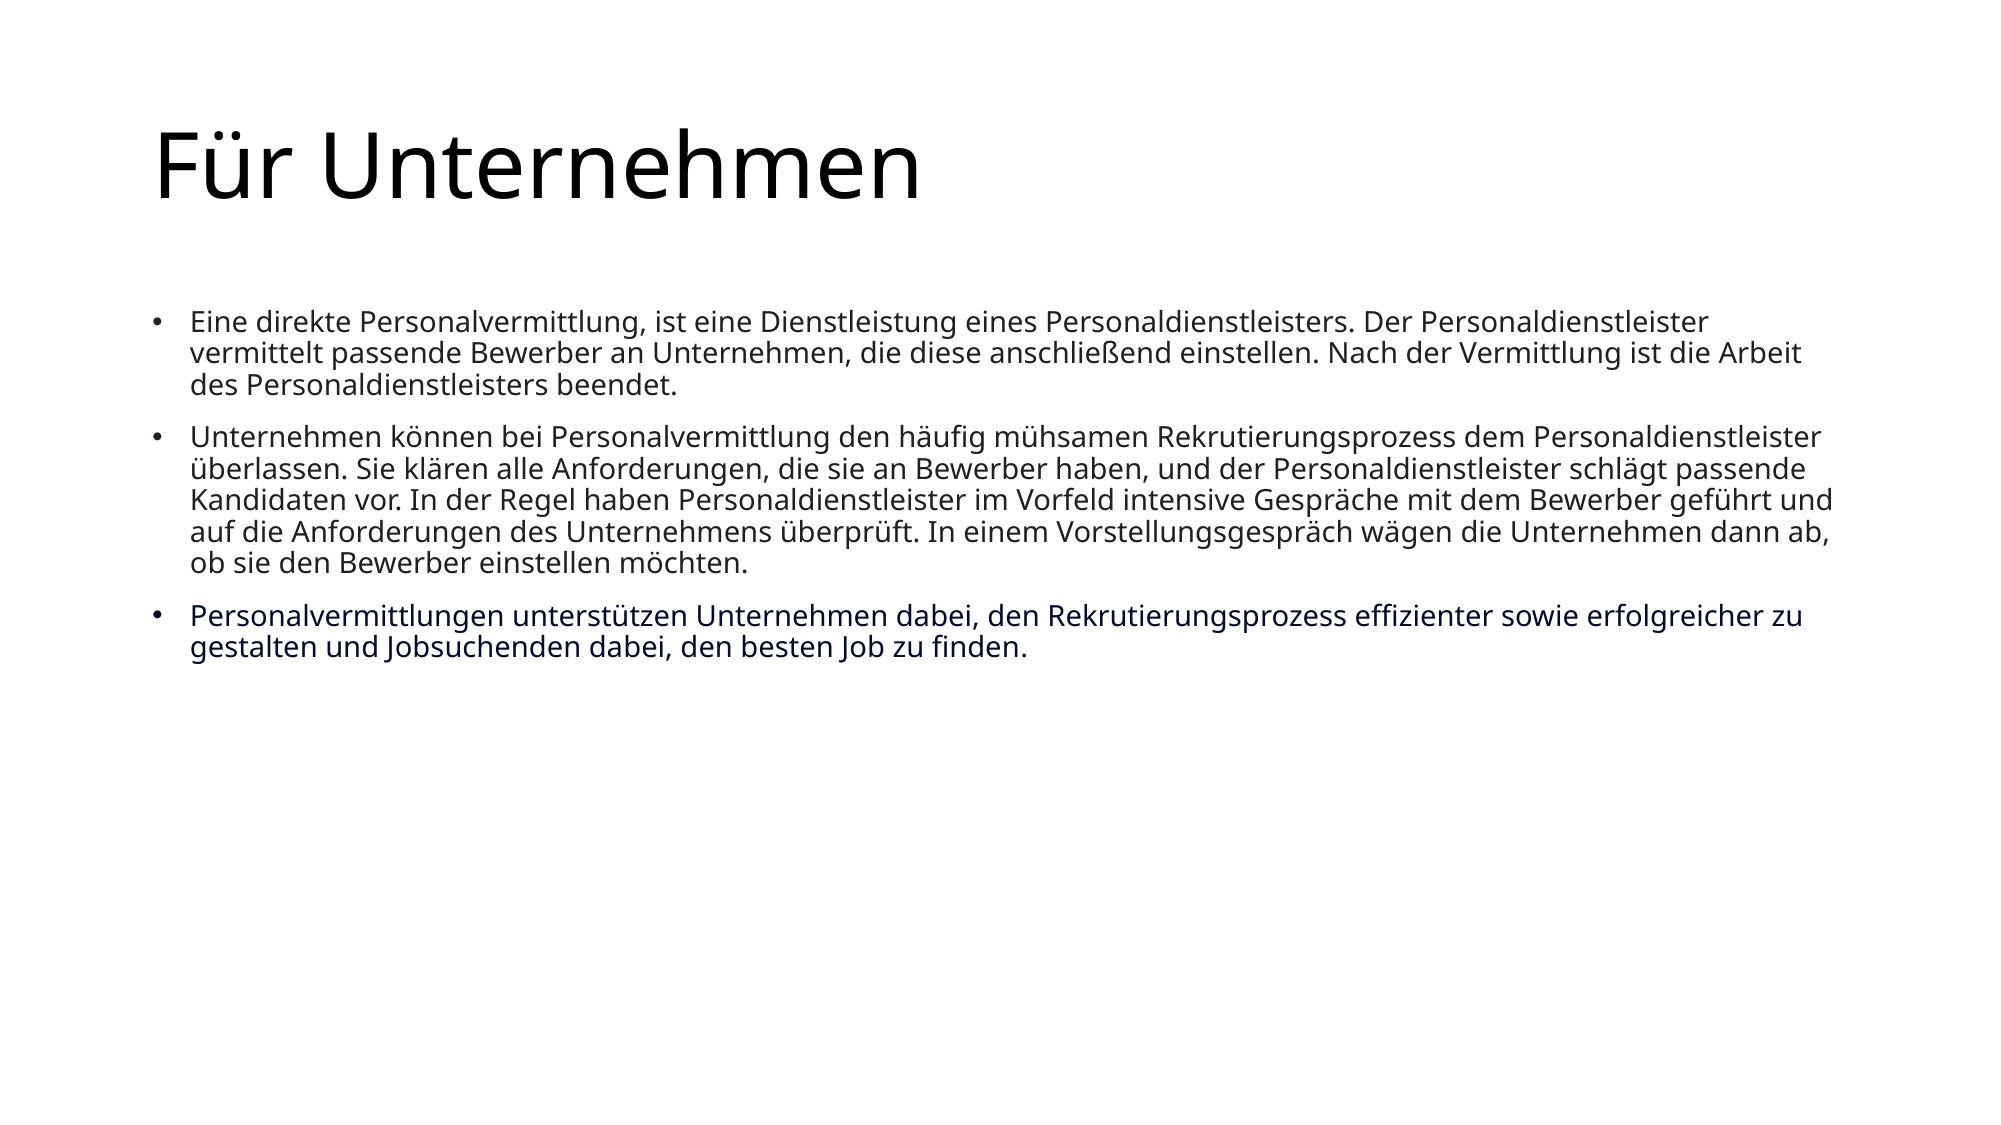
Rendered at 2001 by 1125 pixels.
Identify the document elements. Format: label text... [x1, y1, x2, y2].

list Eine direkte Personalvermittlung, ist eine Dienstleistung eines Personaldienstleisters. Der Personaldienstleister vermittelt passende Bewerber an Unternehmen, die diese anschließend einstellen. Nach der Vermittlung ist die Arbeit des Personaldienstleisters beendet. Unternehmen können bei Personalvermittlung den häufig mühsamen Rekrutierungsprozess dem Personaldienstleister überlassen. Sie klären alle Anforderungen, die sie an Bewerber haben, und der Personaldienstleister schlägt passende Kandidaten vor. In der Regel haben Personaldienstleister im Vorfeld intensive Gespräche mit dem Bewerber geführt und auf die Anforderungen des Unternehmens überprüft. In einem Vorstellungsgespräch wägen die Unternehmen dann ab, ob sie den Bewerber einstellen möchten. Personalvermittlungen unterstützen Unternehmen dabei, den Rekrutierungsprozess effizienter sowie erfolgreicher zu gestalten und Jobsuchenden dabei, den besten Job zu finden. [137, 299, 1863, 1014]
title Für Unternehmen [137, 59, 1863, 278]
